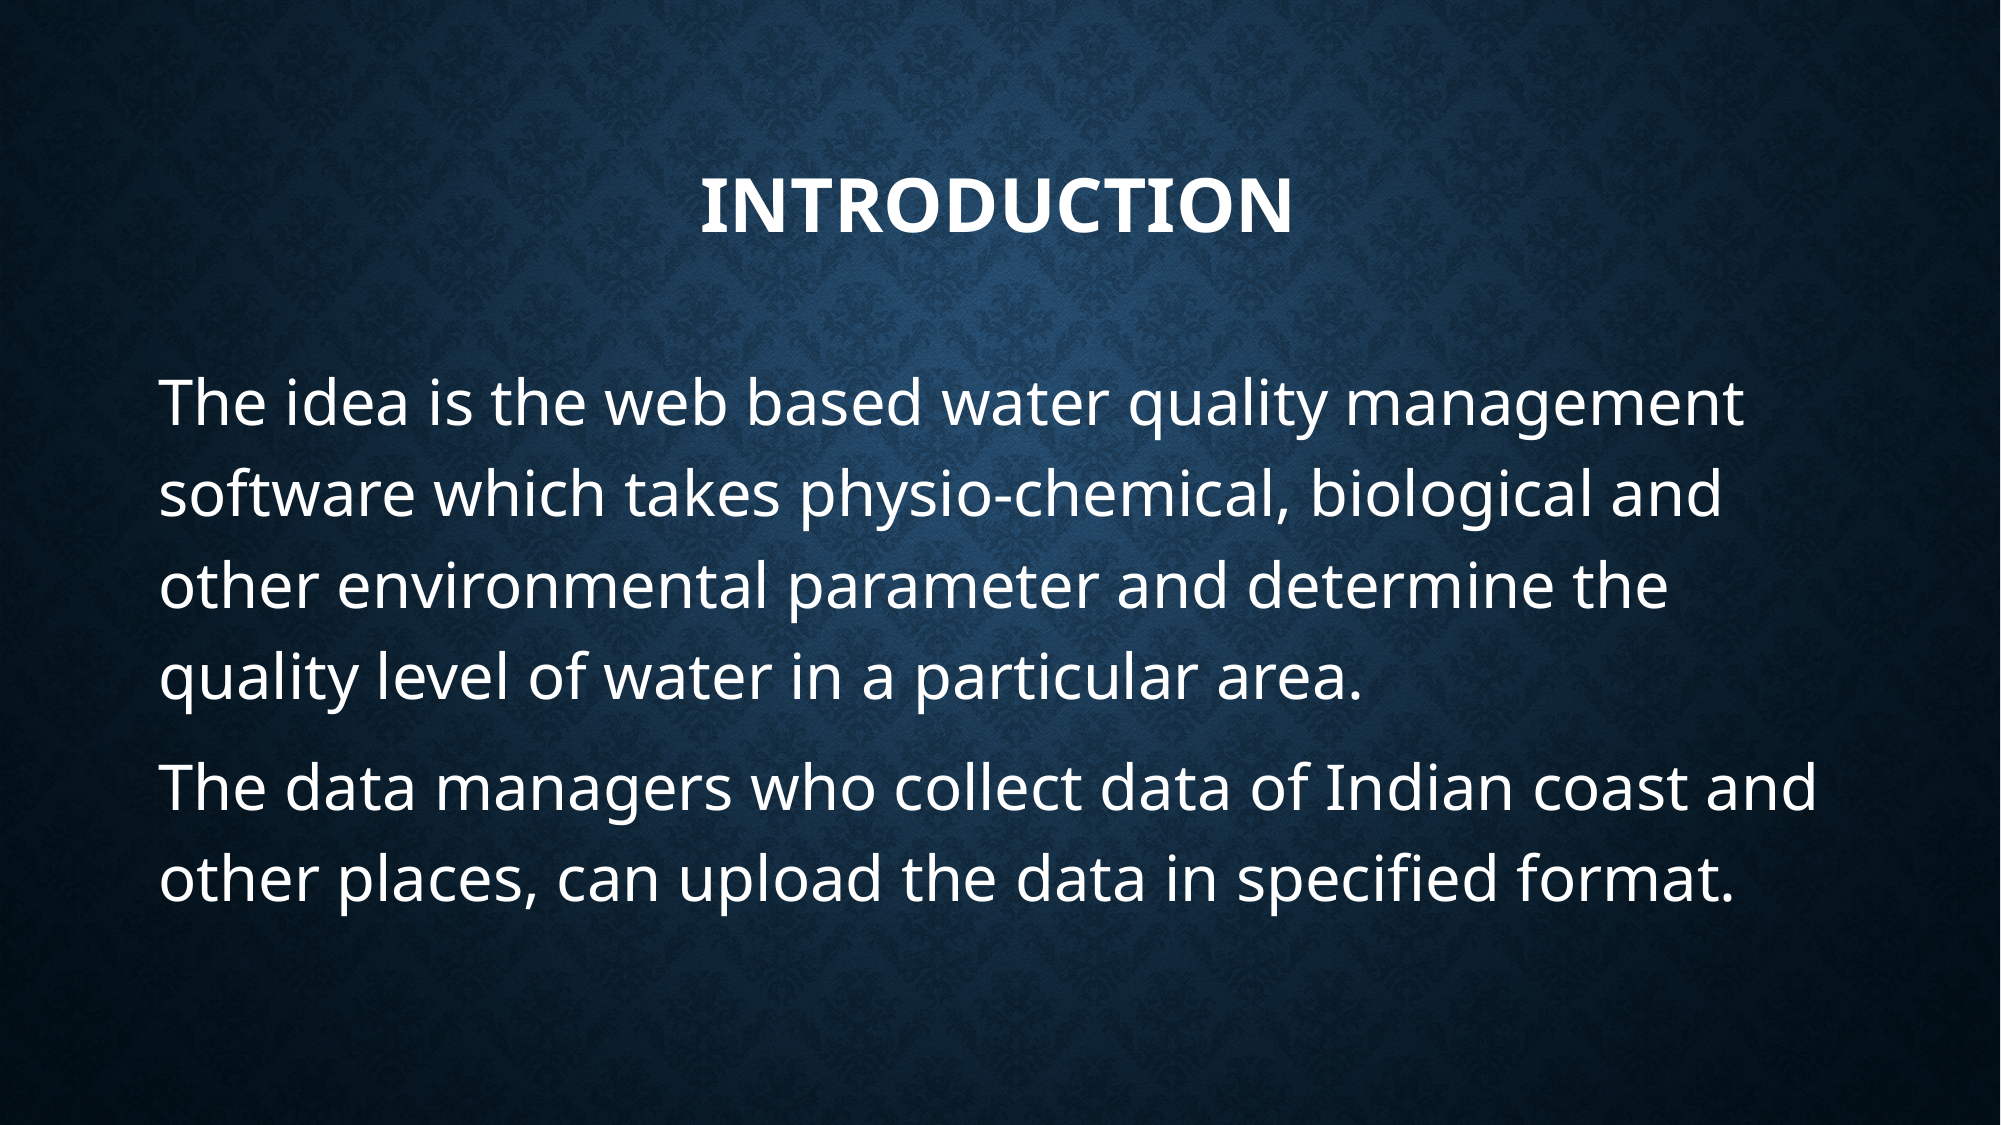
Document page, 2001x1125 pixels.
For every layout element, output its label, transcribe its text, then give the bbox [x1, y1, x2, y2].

title introduction [149, 99, 1849, 318]
list The idea is the web based water quality management software which takes physio-chemical, biological and other environmental parameter and determine the quality level of water in a particular area. The data managers who collect data of Indian coast and other places, can upload the data in specified format. [143, 339, 1842, 946]
